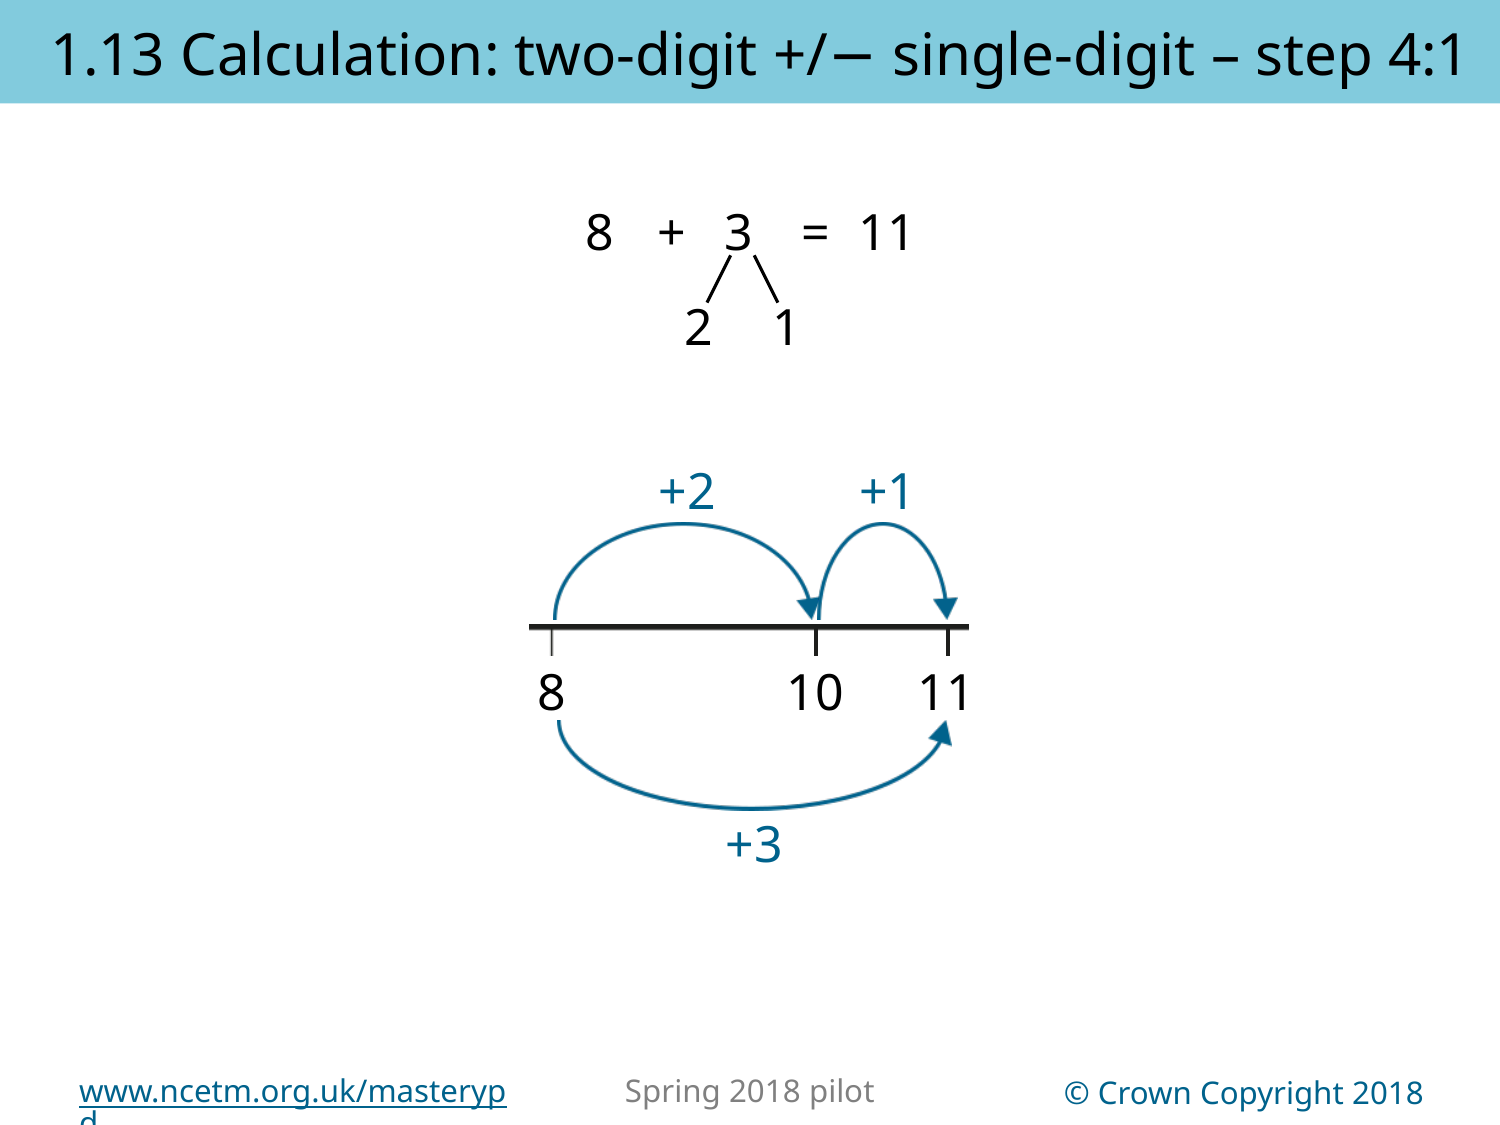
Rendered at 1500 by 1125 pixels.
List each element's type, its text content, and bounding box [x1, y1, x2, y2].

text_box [706, 255, 731, 303]
picture [561, 720, 952, 811]
list 1.13 Calculation: two-digit +/− single-digit – step 4:1 [0, 0, 1500, 104]
text_box 8 [498, 652, 605, 728]
text_box +3 [690, 819, 819, 880]
picture [529, 624, 970, 656]
text_box 11 [858, 193, 941, 269]
text_box 10 [762, 664, 869, 719]
text_box +2 [622, 452, 752, 520]
text_box +1 [823, 452, 952, 520]
picture [553, 522, 673, 613]
picture [557, 726, 741, 811]
text_box = [772, 193, 858, 269]
text_box 1 [749, 288, 825, 364]
text_box 2 [657, 288, 741, 364]
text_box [753, 255, 779, 303]
picture [557, 526, 818, 620]
text_box + 3 [642, 193, 772, 269]
text_box 11 [893, 652, 1000, 728]
picture [821, 522, 958, 620]
picture [693, 522, 877, 598]
text_box 8 [556, 193, 642, 269]
